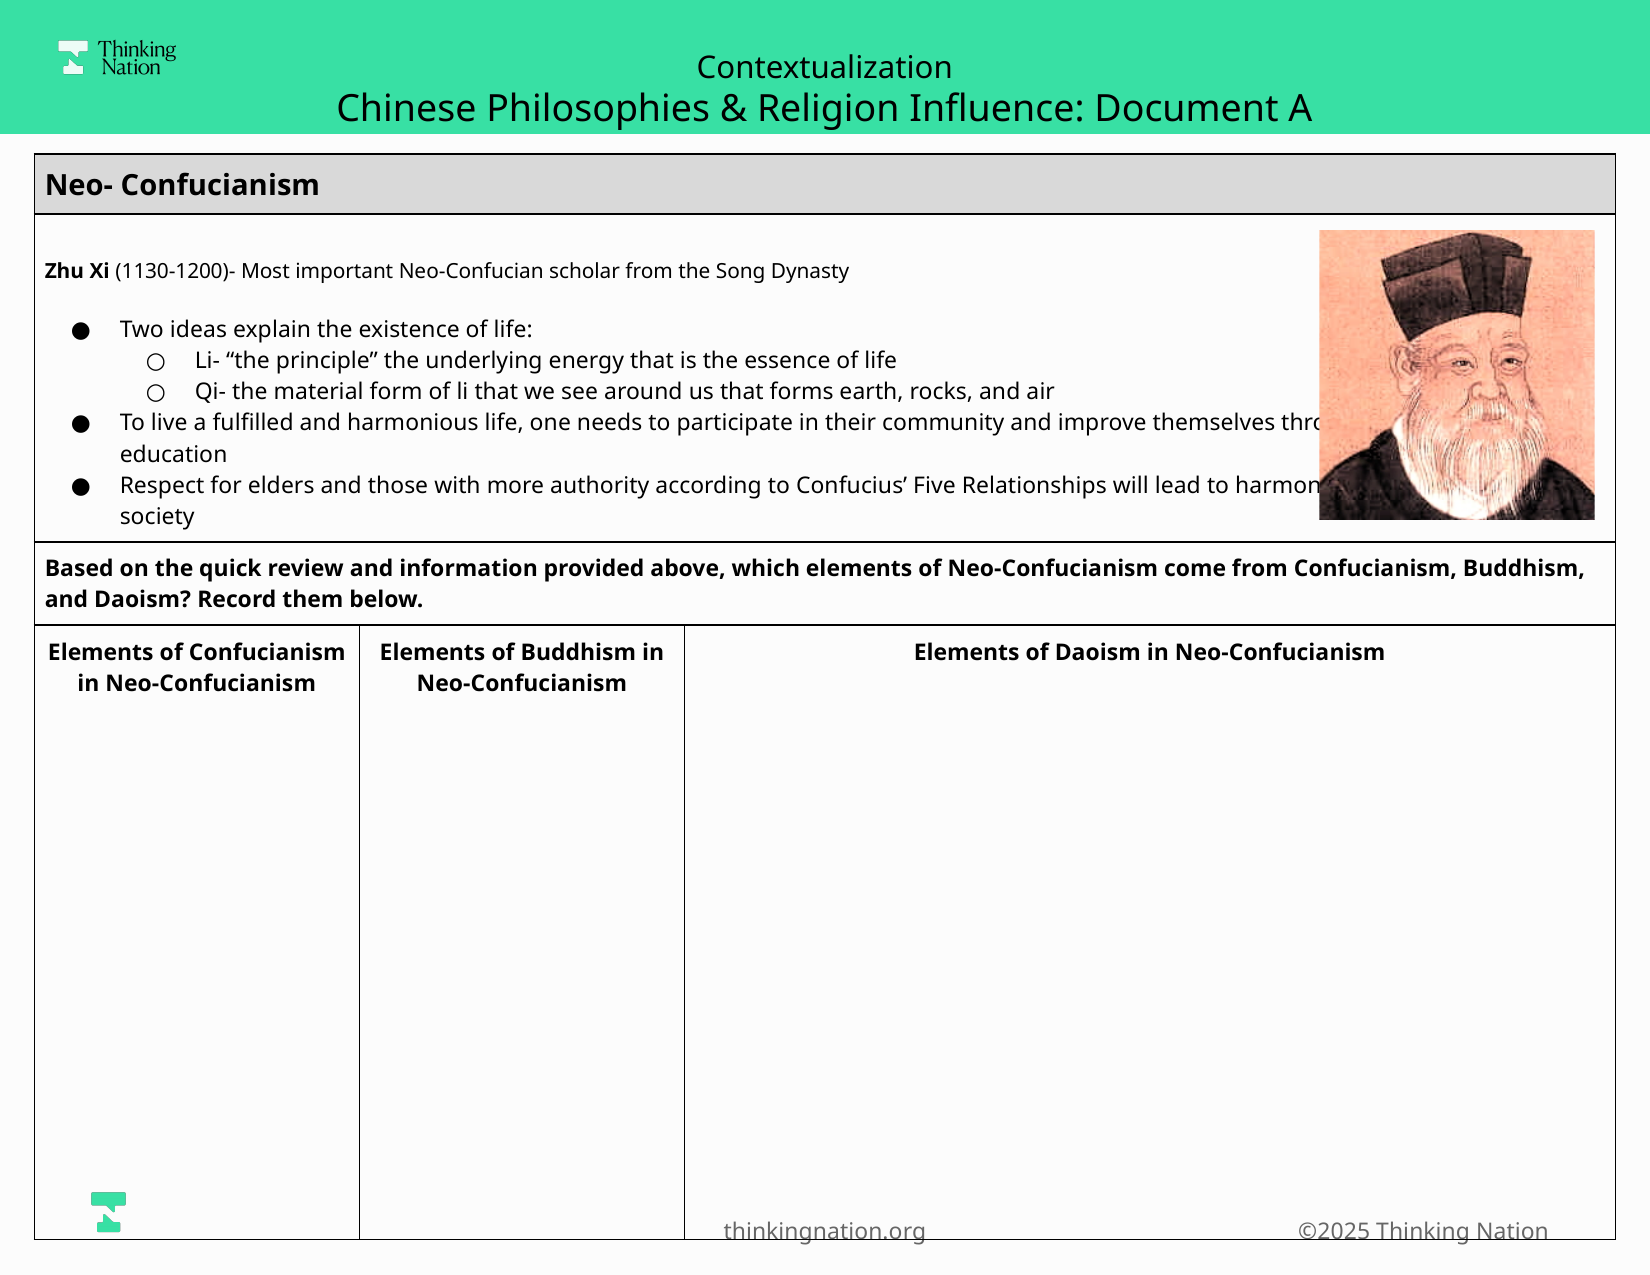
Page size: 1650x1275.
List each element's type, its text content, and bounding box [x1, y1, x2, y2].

table_cell Elements of Daoism in Neo-Confucianism [685, 626, 1615, 1239]
text_box Contextualization Chinese Philosophies & Religion Influence: Document A [0, 0, 1650, 134]
picture [80, 1184, 136, 1240]
table_cell Based on the quick review and information provided above, which elements of Neo-Confucianism come from Confucianism, Buddhism, and Daoism? Record them below. [35, 543, 1615, 624]
table_cell Elements of Buddhism in Neo-Confucianism [360, 626, 684, 1239]
table_cell Elements of Confucianism in Neo-Confucianism [35, 626, 359, 1239]
picture [45, 28, 180, 85]
table_header Neo- Confucianism [35, 155, 1615, 213]
picture [1319, 230, 1595, 521]
table_cell Zhu Xi (1130-1200)- Most important Neo-Confucian scholar from the Song Dynasty Two ideas explain the existence of life: Li- “the principle” the underlying energy that is the essence of life Qi- the material form of li that we see around us that forms earth, rocks, and air To live a fulfilled and harmonious life, one needs to participate in their community and improve themselves through education Respect for elders and those with more authority according to Confucius’ Five Relationships will lead to harmony in society [35, 215, 1615, 541]
